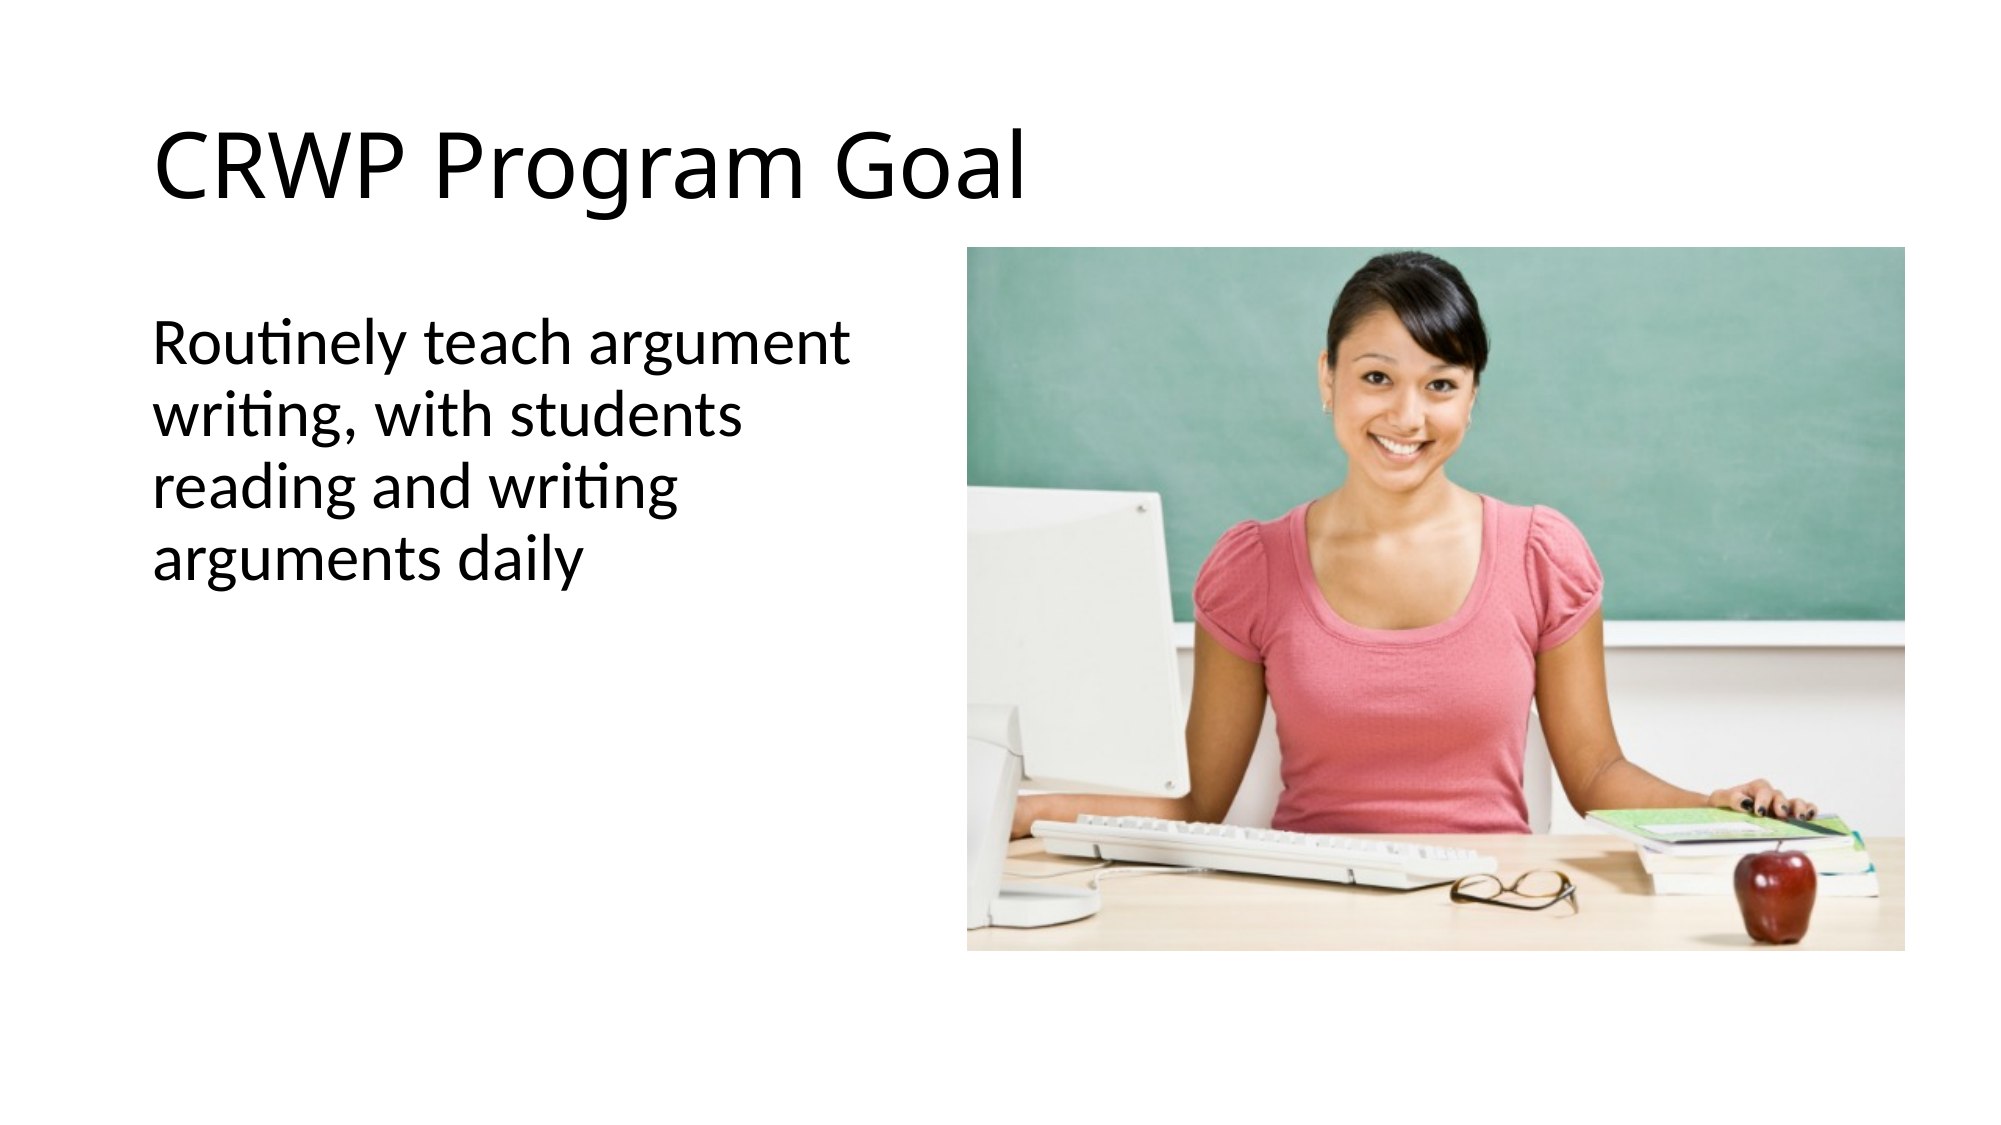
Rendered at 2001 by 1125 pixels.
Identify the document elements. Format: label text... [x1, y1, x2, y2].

picture [967, 247, 1905, 951]
list Routinely teach argument writing, with students reading and writing arguments daily [137, 299, 871, 1014]
title CRWP Program Goal [137, 59, 1863, 278]
